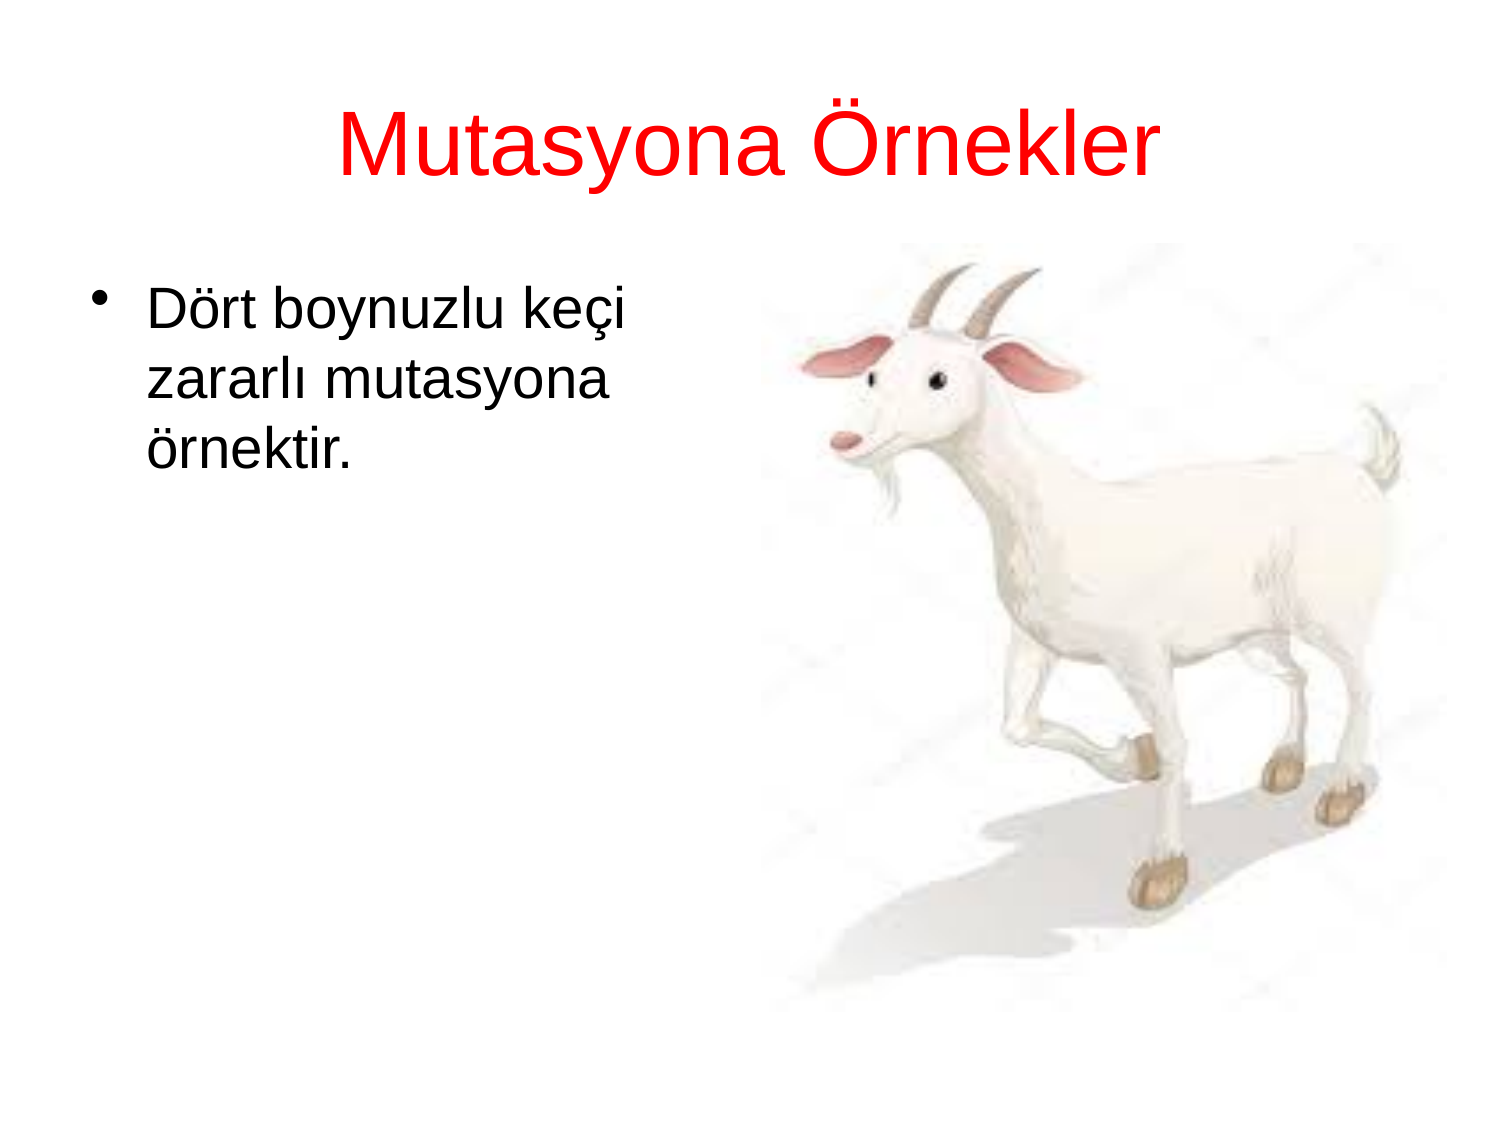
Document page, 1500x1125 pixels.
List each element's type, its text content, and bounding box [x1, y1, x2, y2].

list Dört boynuzlu keçi zararlı mutasyona örnektir. [75, 262, 738, 1005]
title Mutasyona Örnekler [75, 45, 1425, 233]
picture [761, 243, 1447, 1012]
